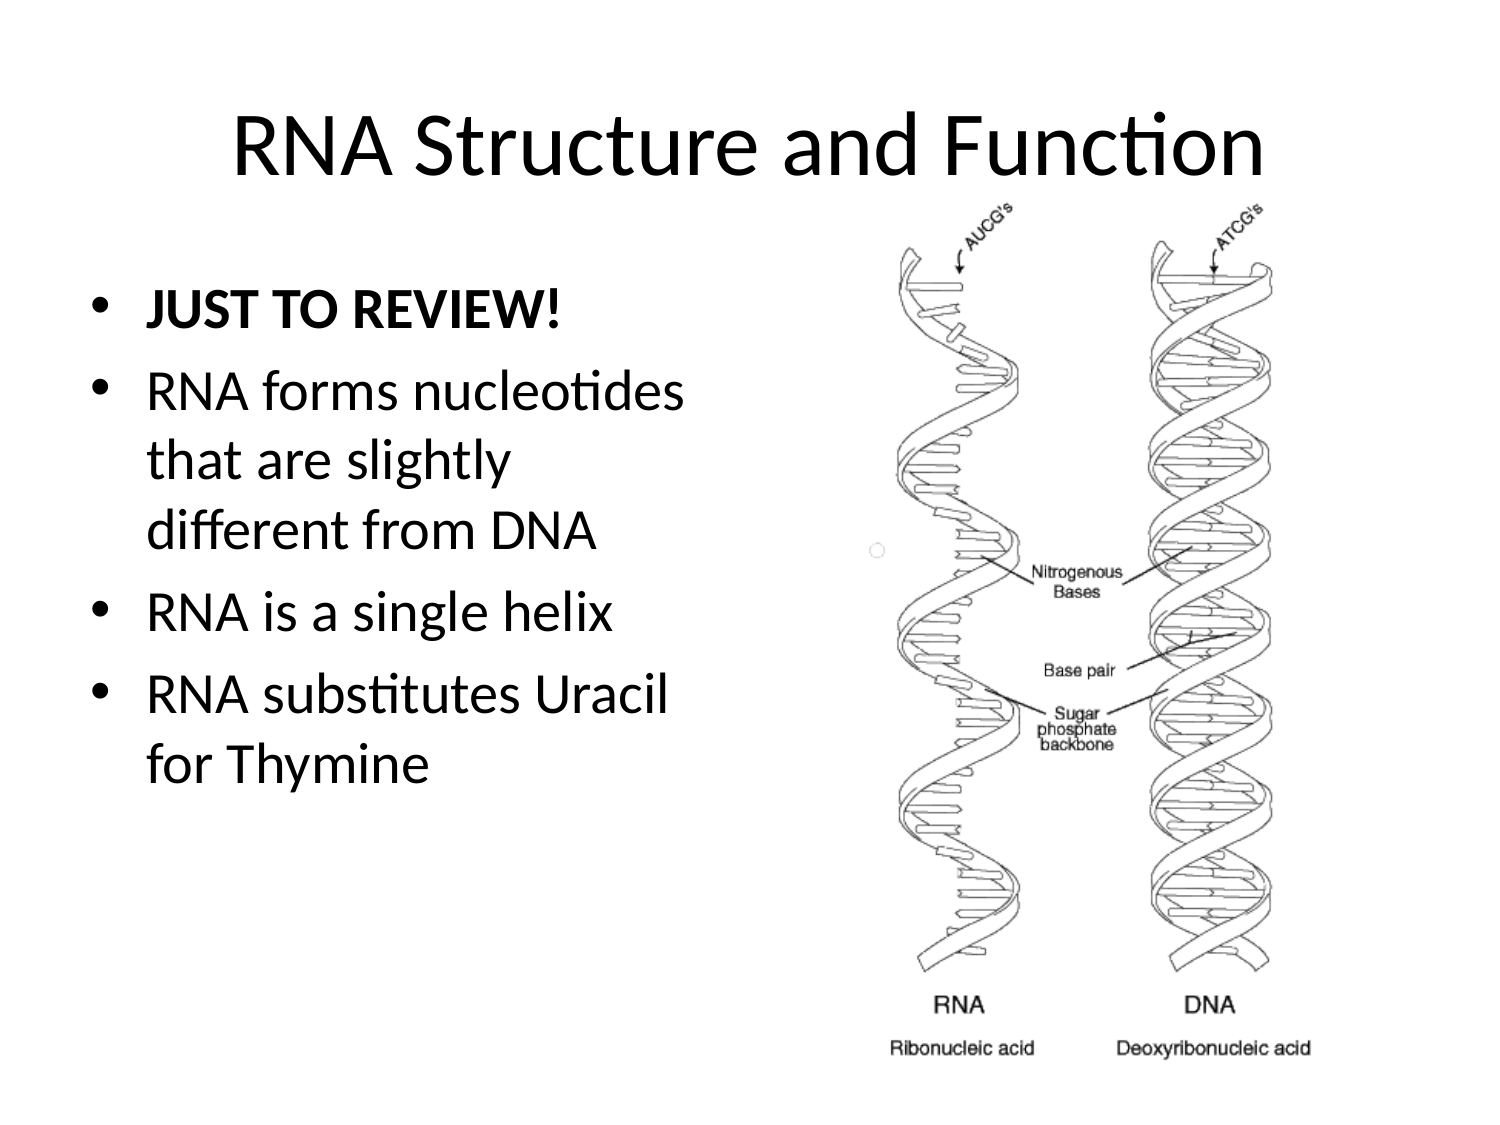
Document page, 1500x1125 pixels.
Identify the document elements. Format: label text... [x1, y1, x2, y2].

list JUST TO REVIEW! RNA forms nucleotides that are slightly different from DNA RNA is a single helix RNA substitutes Uracil for Thymine [75, 262, 738, 1005]
title RNA Structure and Function [75, 45, 1425, 233]
picture [862, 187, 1326, 1085]
